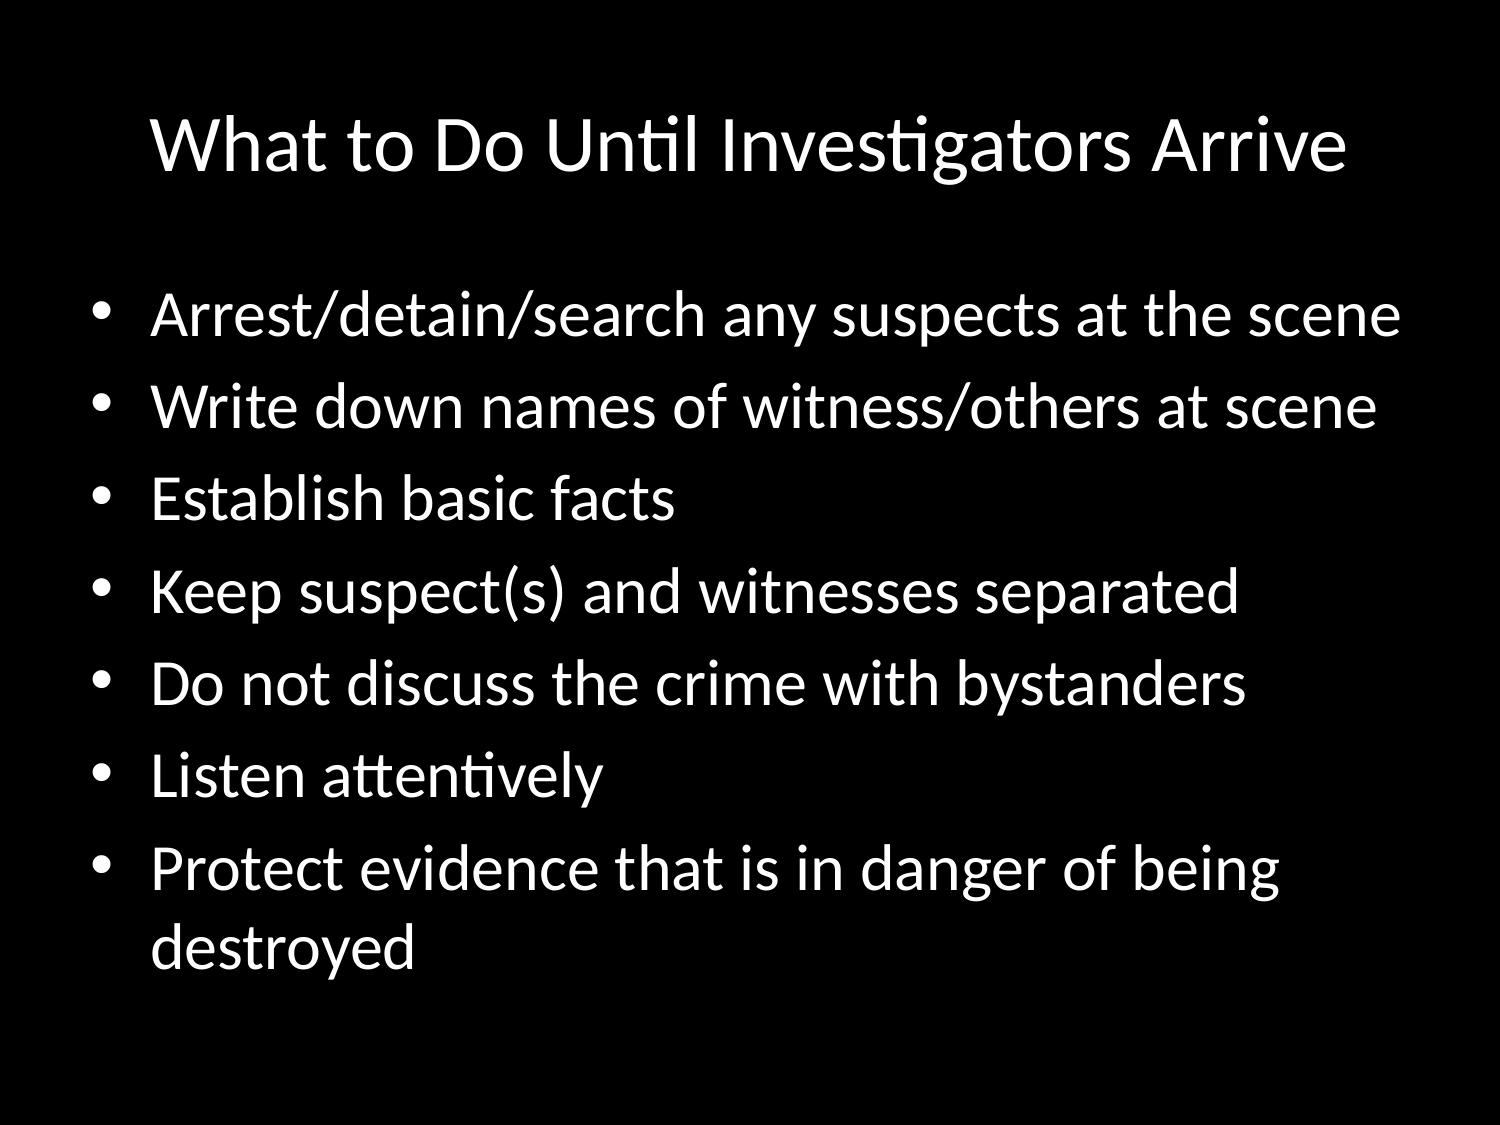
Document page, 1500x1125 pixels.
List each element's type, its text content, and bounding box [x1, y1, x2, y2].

list Arrest/detain/search any suspects at the scene Write down names of witness/others at scene Establish basic facts Keep suspect(s) and witnesses separated Do not discuss the crime with bystanders Listen attentively Protect evidence that is in danger of being destroyed [75, 262, 1425, 1005]
title What to Do Until Investigators Arrive [75, 45, 1425, 233]
